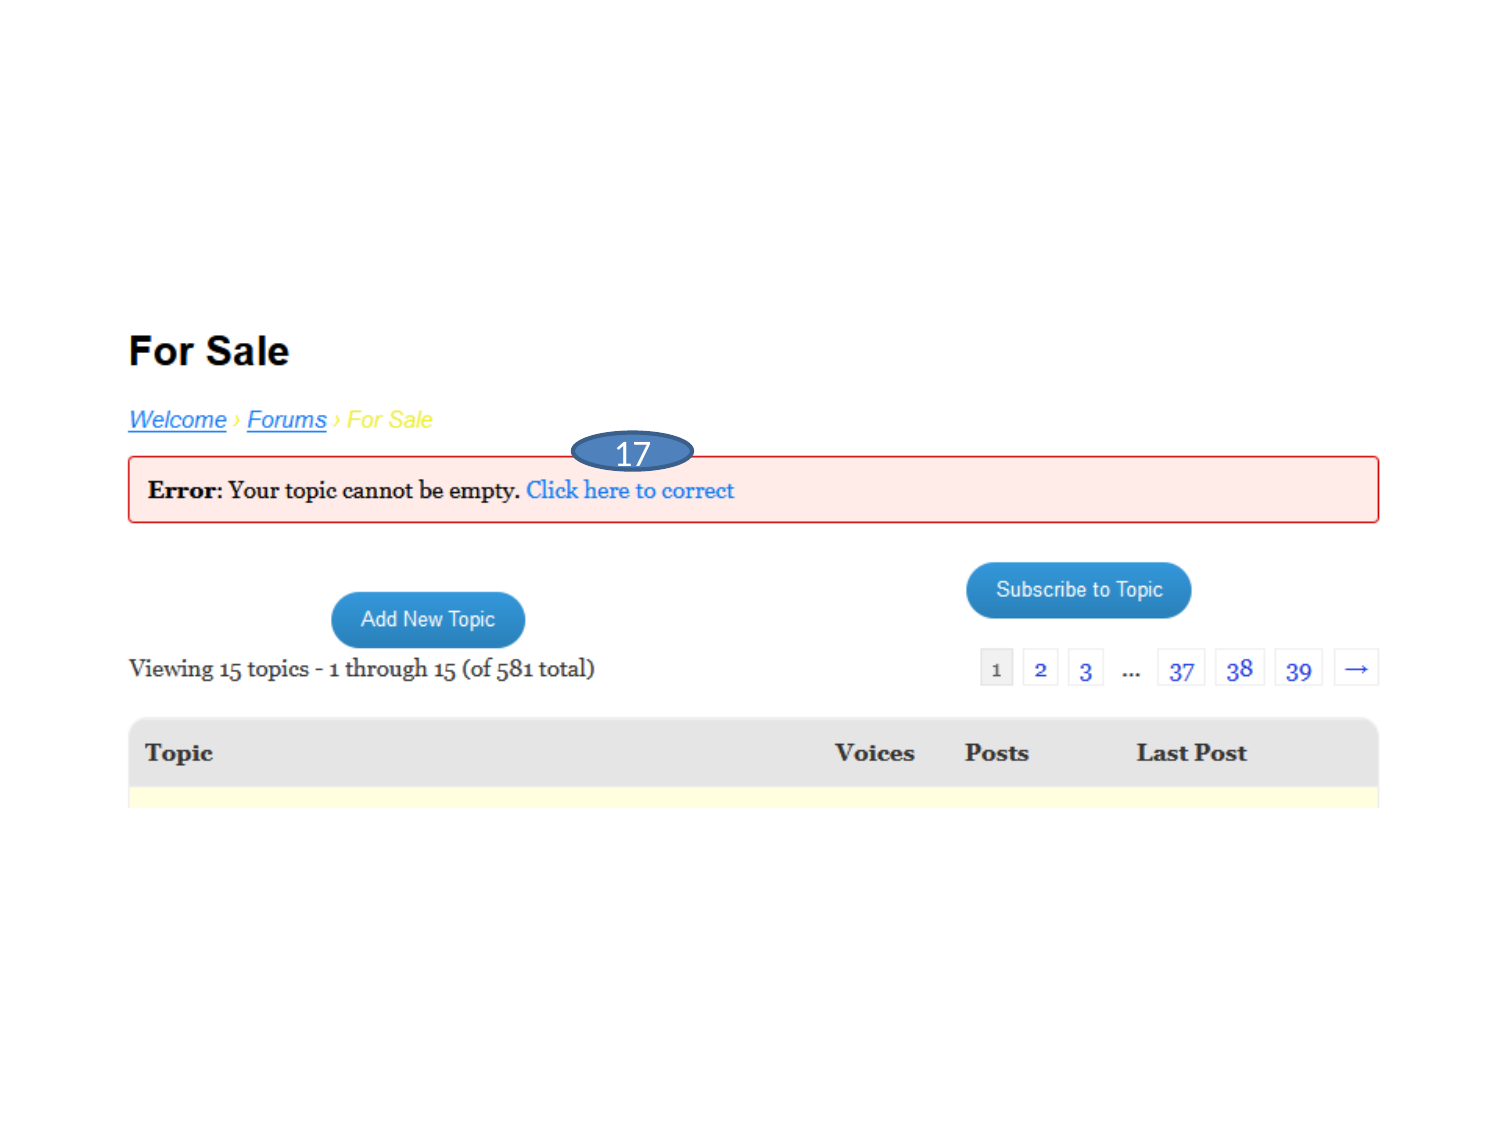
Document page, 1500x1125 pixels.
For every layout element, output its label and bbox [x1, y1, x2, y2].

picture [97, 316, 1403, 808]
